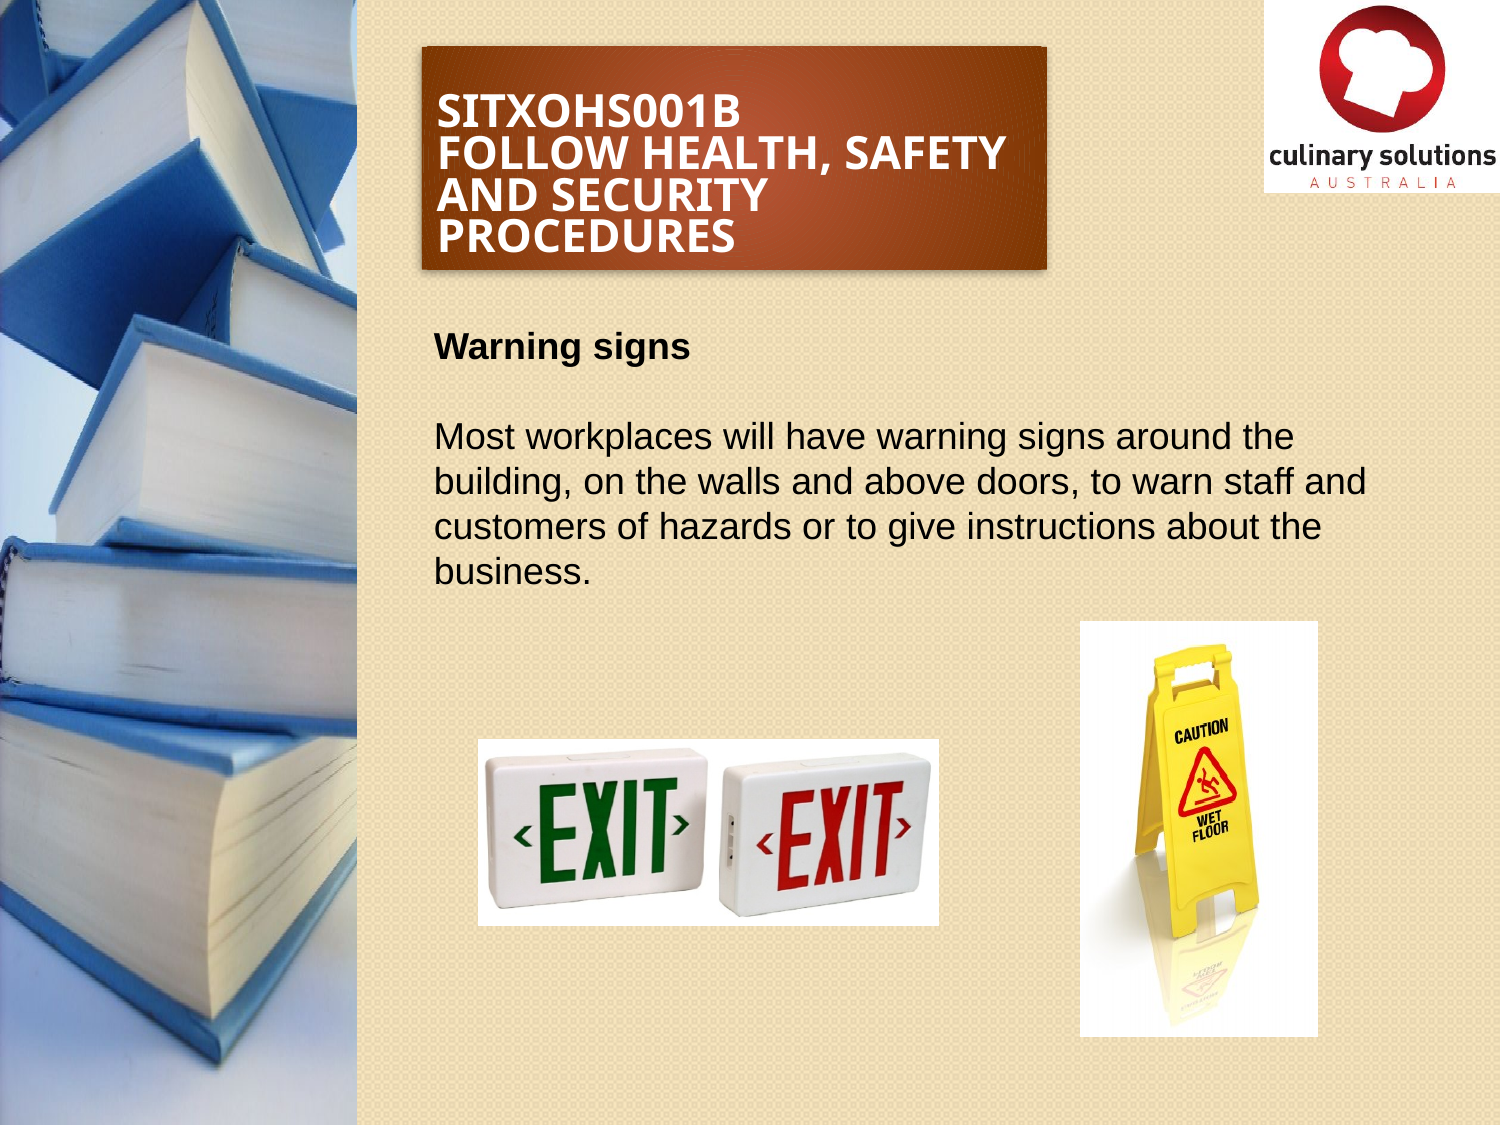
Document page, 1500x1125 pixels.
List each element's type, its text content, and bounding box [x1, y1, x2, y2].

picture [1263, 0, 1500, 193]
text_box Warning signs Most workplaces will have warning signs around the building, on the walls and above doors, to warn staff and customers of hazards or to give instructions about the business. [419, 314, 1459, 690]
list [0, 0, 357, 1125]
picture [478, 739, 940, 926]
picture [1080, 621, 1319, 1037]
title SITXOHS001B Follow HEALTH, SAFETY AND SECURITY PROCEDURES [421, 46, 1047, 270]
